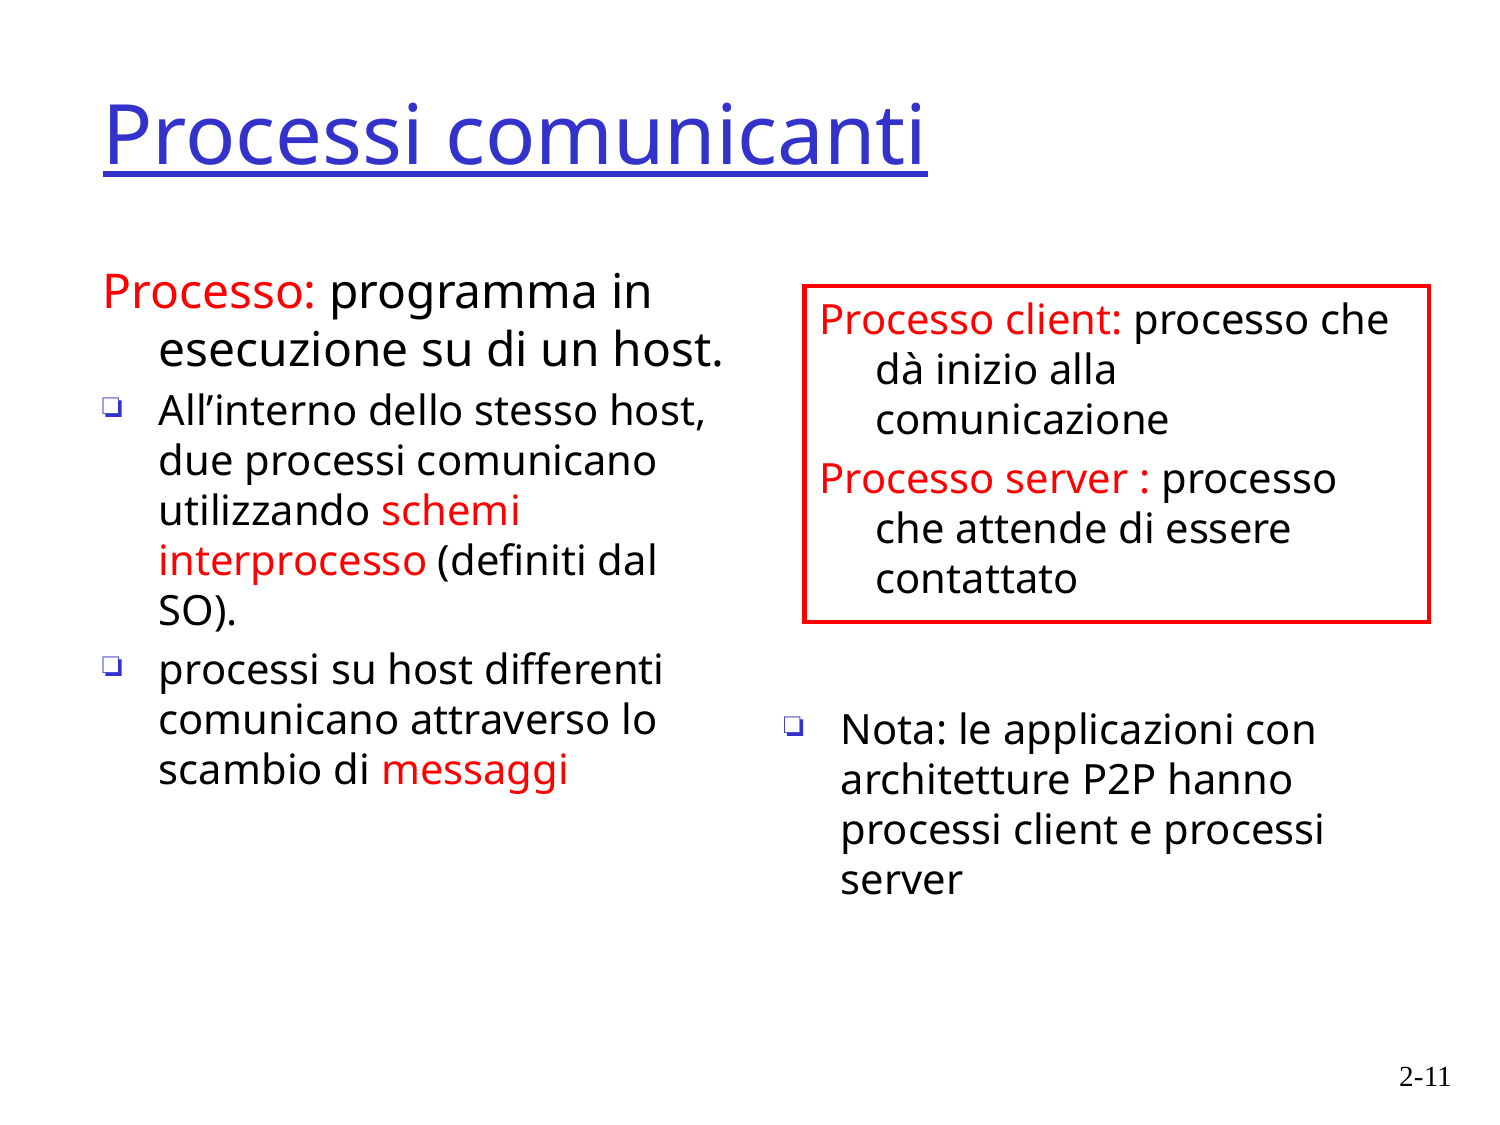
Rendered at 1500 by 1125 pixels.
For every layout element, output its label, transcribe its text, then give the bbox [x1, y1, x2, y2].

list Processo: programma in esecuzione su di un host. All’interno dello stesso host, due processi comunicano utilizzando schemi interprocesso (definiti dal SO). processi su host differenti comunicano attraverso lo scambio di messaggi [87, 253, 743, 1017]
list Processo client: processo che dà inizio alla comunicazione Processo server : processo che attende di essere contattato [804, 285, 1430, 623]
text_box Nota: le applicazioni con architetture P2P hanno processi client e processi server [769, 695, 1424, 998]
slide_number 2-11 [1362, 1049, 1467, 1125]
title Processi comunicanti [87, 37, 1363, 226]
